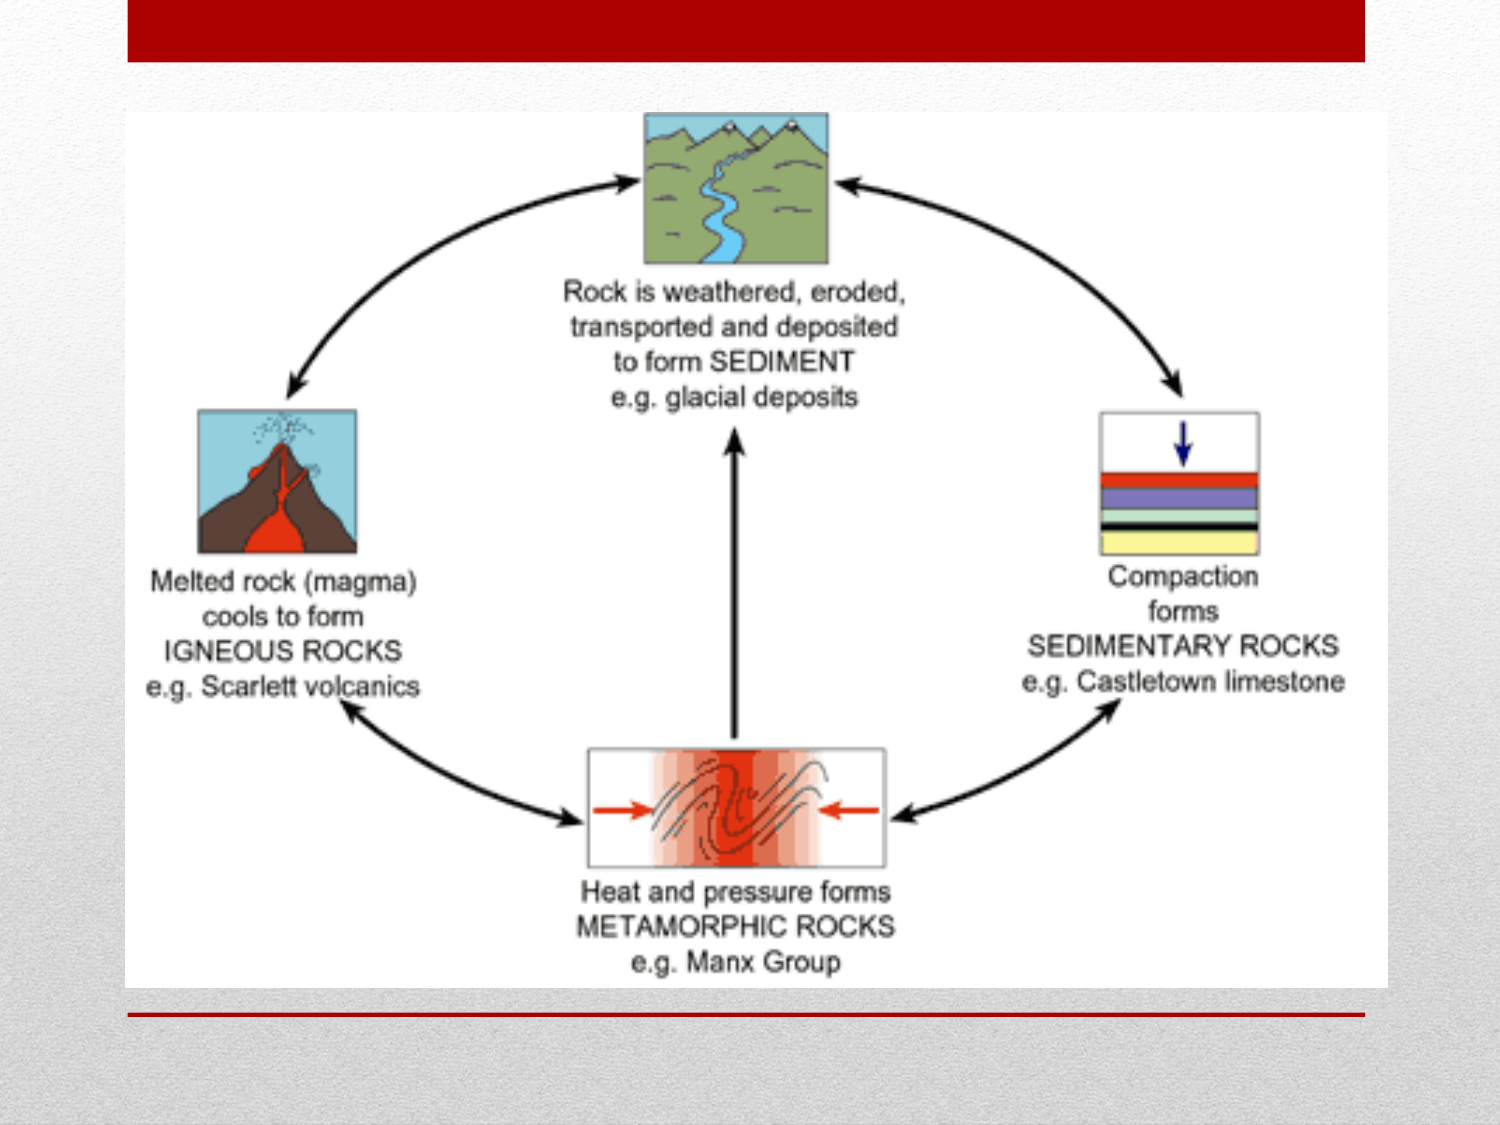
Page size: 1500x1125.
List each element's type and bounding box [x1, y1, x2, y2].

picture [124, 111, 1389, 989]
